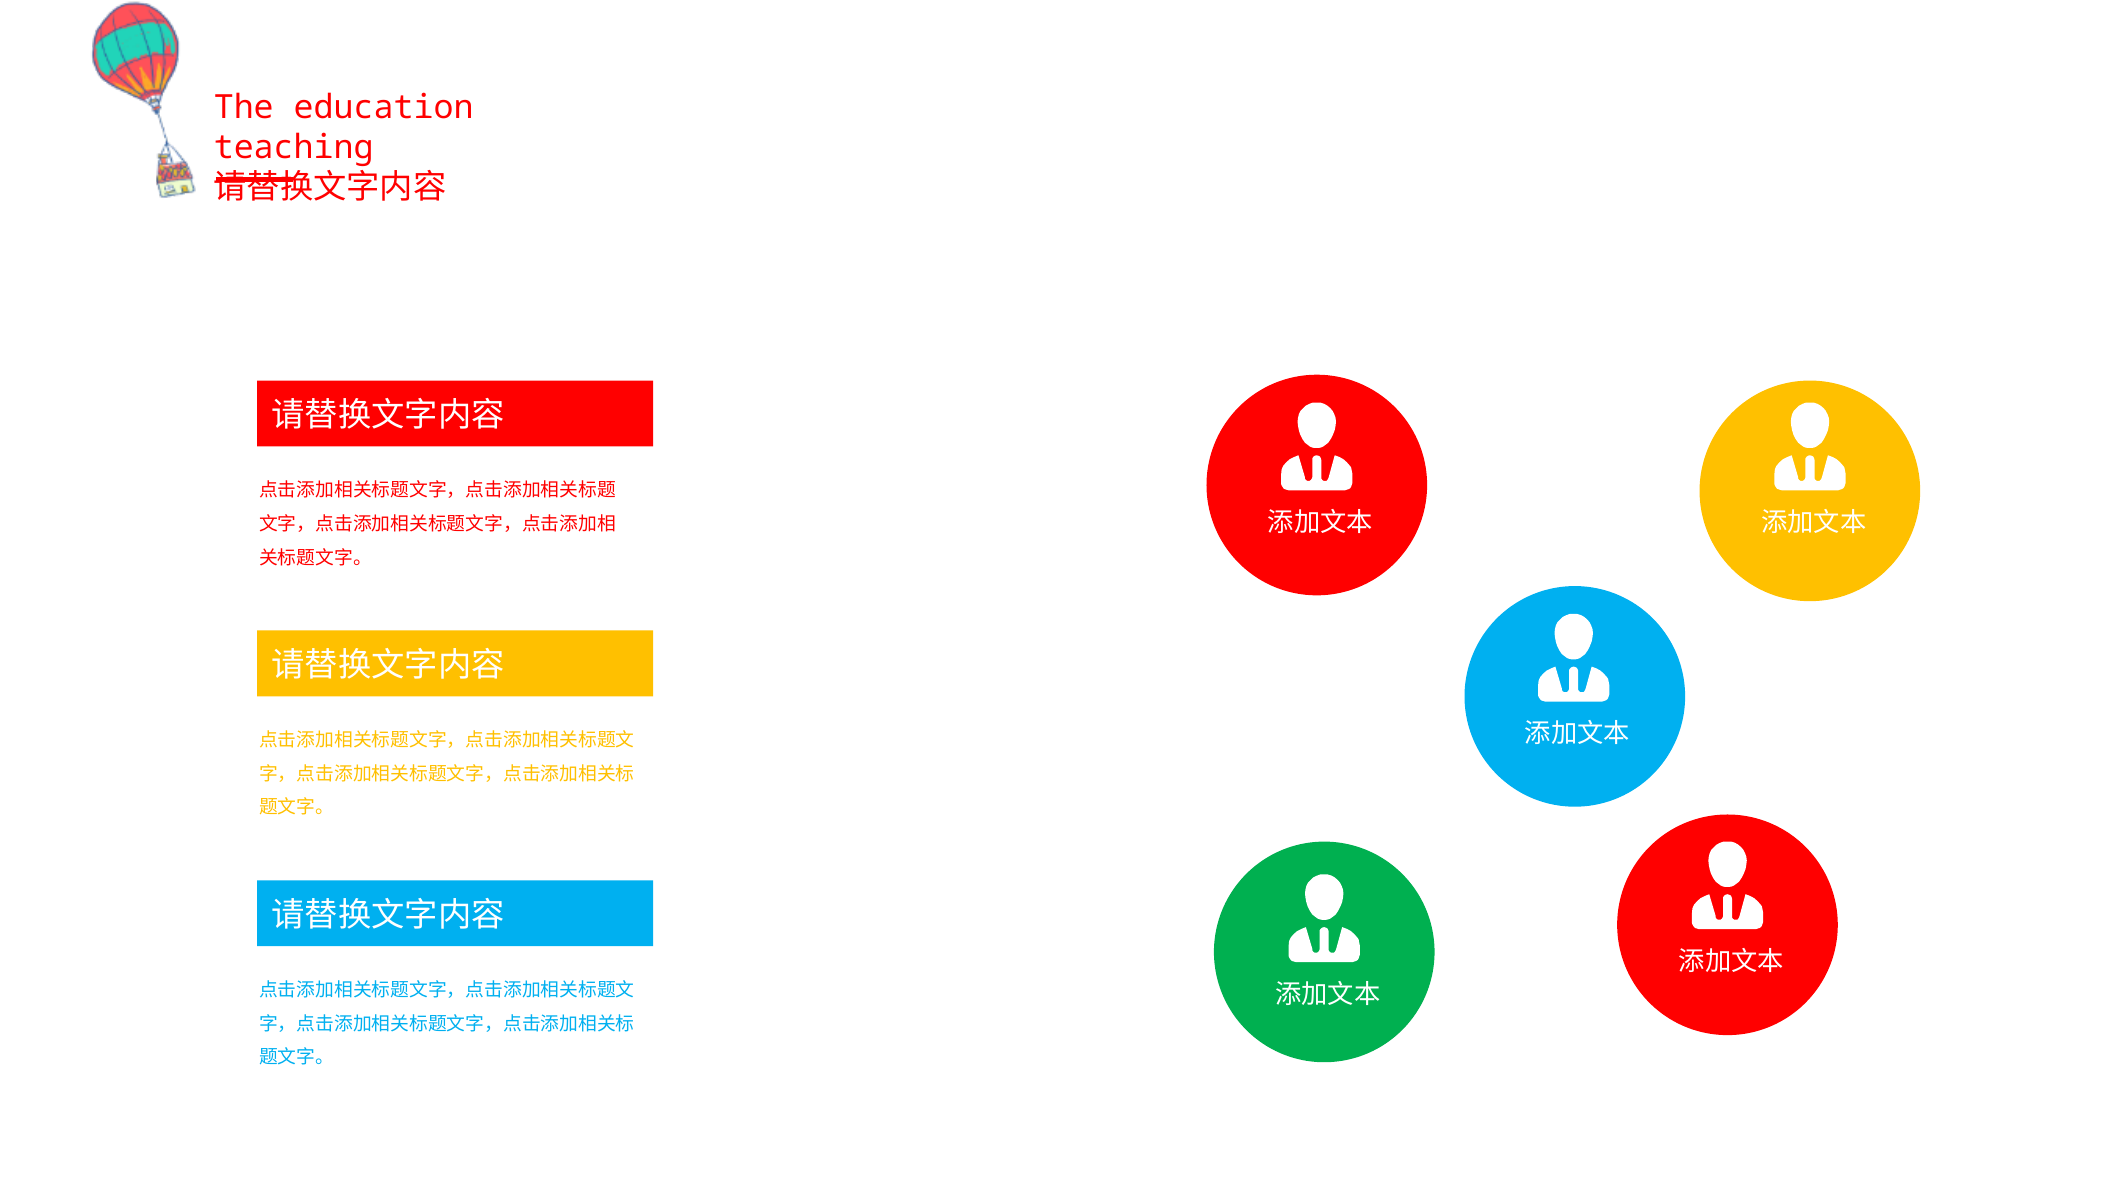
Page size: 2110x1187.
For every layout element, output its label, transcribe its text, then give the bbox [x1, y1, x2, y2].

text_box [1464, 586, 1686, 807]
picture [88, 0, 199, 201]
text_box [1206, 374, 1428, 596]
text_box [1699, 380, 1921, 602]
text_box 点击添加相关标题文字，点击添加相关标题文字，点击添加相关标题文字，点击添加相关标题文字。 [247, 710, 653, 824]
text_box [1617, 814, 1838, 1036]
text_box 请替换文字内容 [257, 380, 654, 447]
text_box 请替换文字内容 [257, 880, 654, 947]
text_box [1213, 841, 1435, 1063]
text_box 请替换文字内容 [257, 630, 654, 697]
text_box The education teaching 请替换文字内容 [192, 74, 542, 216]
text_box 点击添加相关标题文字，点击添加相关标题文字，点击添加相关标题文字，点击添加相关标题文字。 [247, 460, 637, 574]
text_box 点击添加相关标题文字，点击添加相关标题文字，点击添加相关标题文字，点击添加相关标题文字。 [247, 960, 653, 1074]
